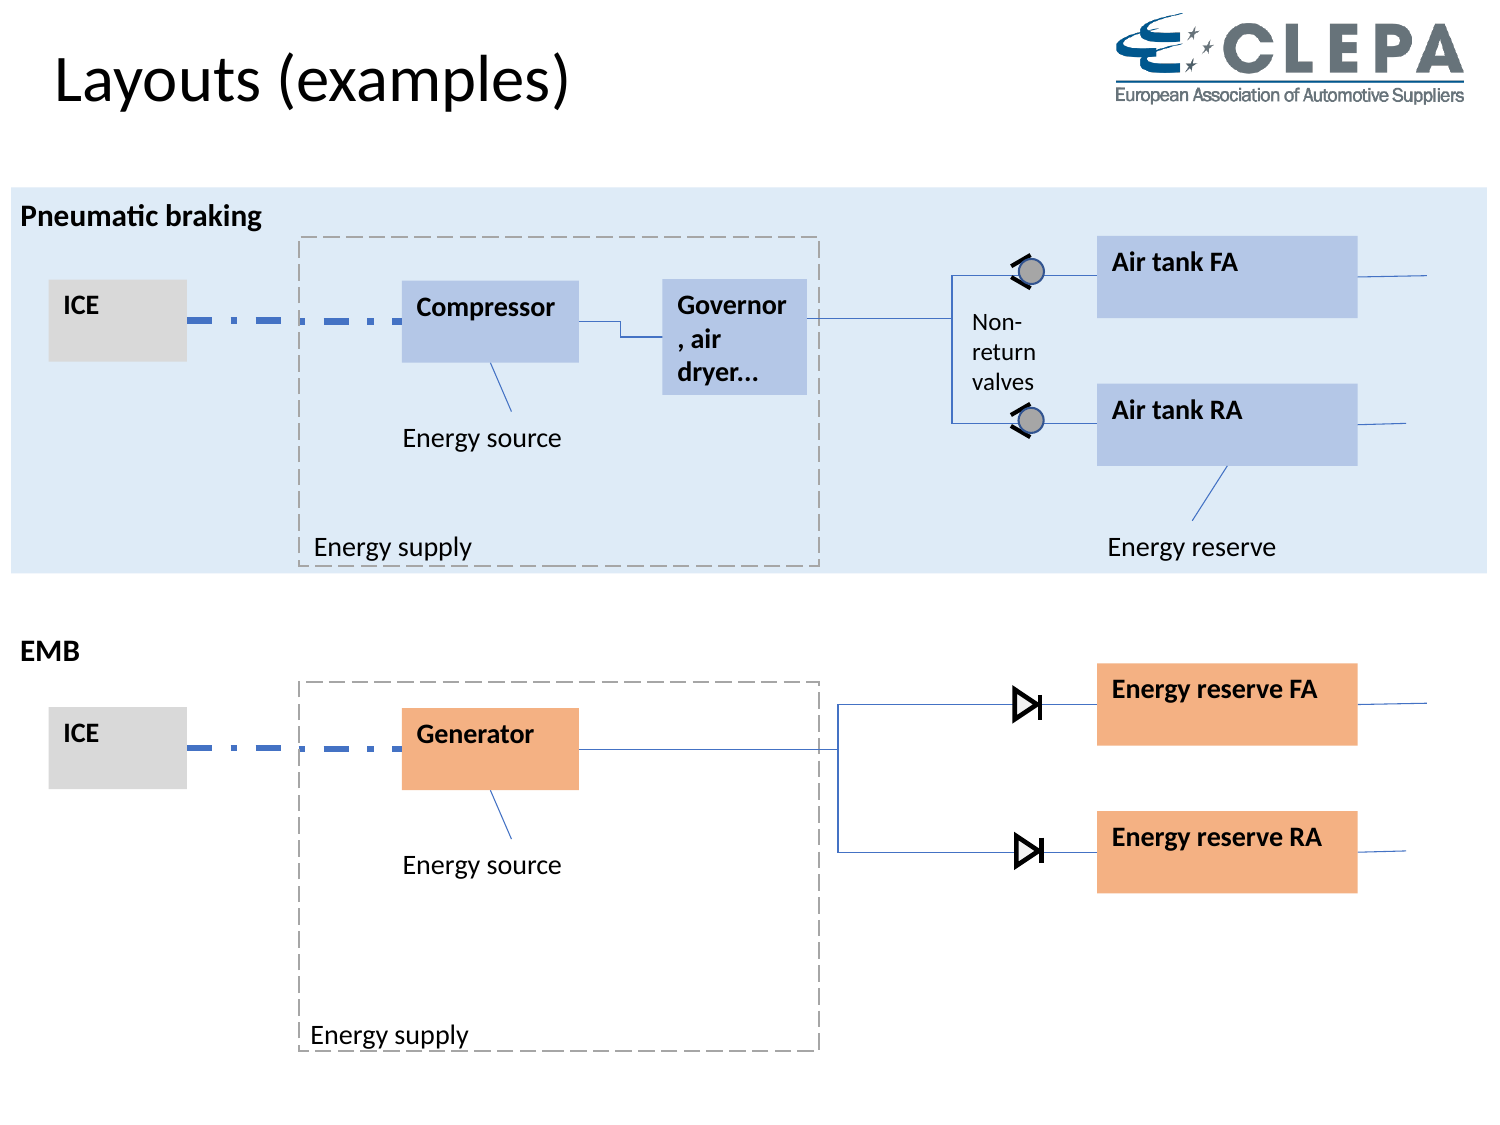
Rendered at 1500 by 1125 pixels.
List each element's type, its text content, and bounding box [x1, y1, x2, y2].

picture [1116, 13, 1464, 105]
text_box [1015, 853, 1038, 868]
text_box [1192, 466, 1228, 521]
text_box [298, 681, 820, 1052]
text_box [578, 705, 1097, 749]
text_box Energy reserve [1092, 520, 1292, 570]
text_box Energy reserve RA [1097, 811, 1358, 894]
text_box Energy reserve FA [1097, 663, 1358, 746]
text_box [578, 322, 663, 338]
text_box Air tank RA [1097, 383, 1358, 466]
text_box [490, 791, 512, 840]
text_box [10, 186, 1488, 575]
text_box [578, 749, 1097, 853]
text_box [1009, 407, 1044, 433]
text_box [1013, 687, 1038, 705]
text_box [490, 363, 512, 412]
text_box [1009, 258, 1045, 285]
text_box Air tank FA [1097, 235, 1358, 319]
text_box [806, 275, 1097, 318]
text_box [806, 318, 1097, 424]
text_box [298, 236, 820, 567]
text_box EMB [5, 622, 95, 675]
text_box Pneumatic braking [5, 187, 278, 240]
text_box Energy supply [295, 1009, 485, 1058]
text_box ICE [48, 707, 187, 790]
text_box ICE [48, 279, 187, 362]
text_box Layouts (examples) [39, 27, 587, 123]
